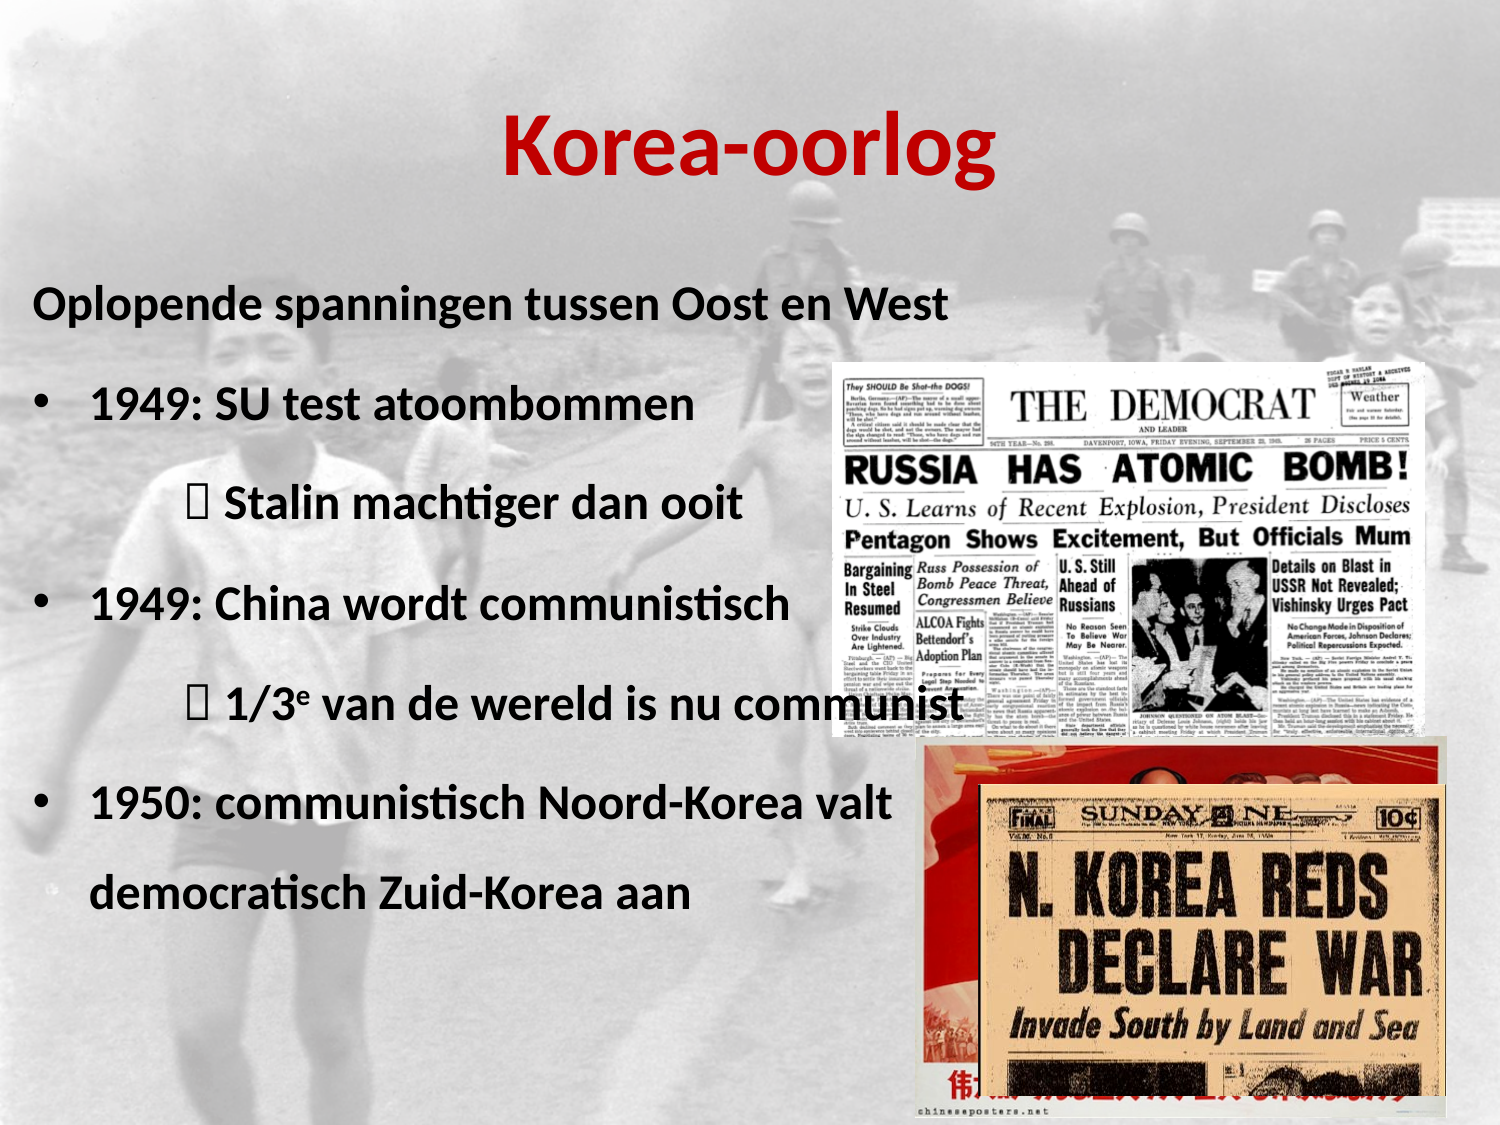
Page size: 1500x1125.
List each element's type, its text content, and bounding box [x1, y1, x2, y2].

title Korea-oorlog [75, 45, 1425, 233]
picture [832, 362, 1448, 1118]
list Oplopende spanningen tussen Oost en West 1949: SU test atoombommen  Stalin machtiger dan ooit 1949: China wordt communistisch  1/3e van de wereld is nu communist 1950: communistisch Noord-Korea valt democratisch Zuid-Korea aan [17, 232, 1128, 910]
